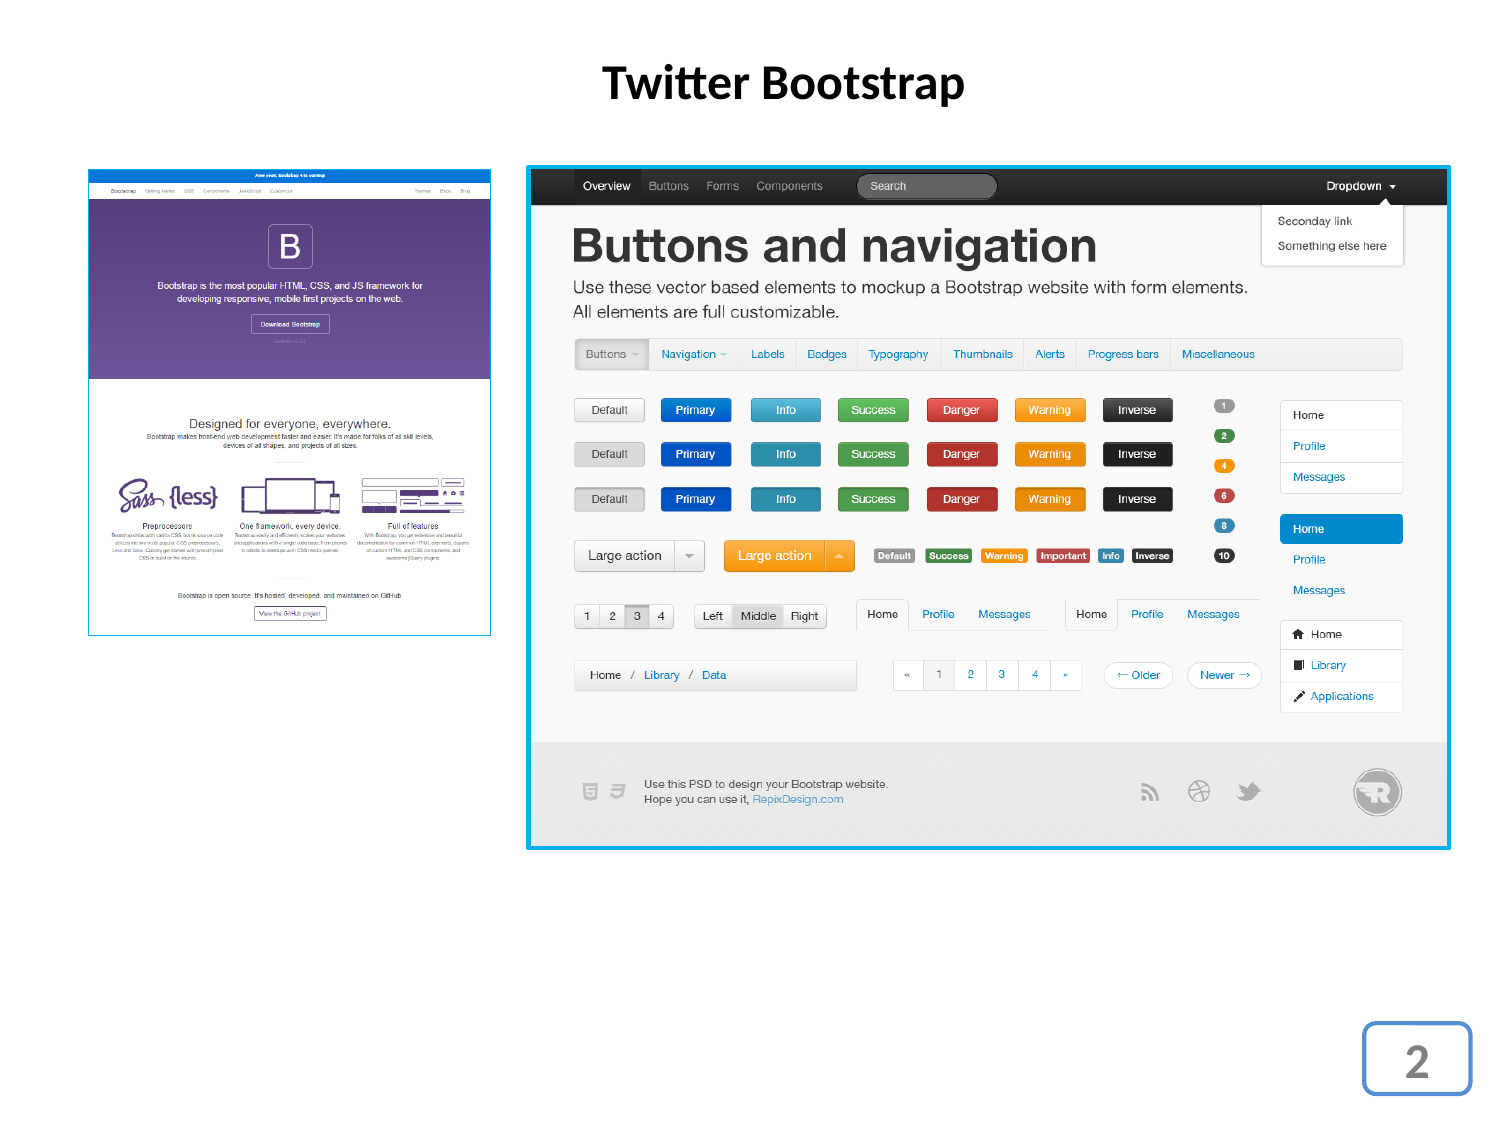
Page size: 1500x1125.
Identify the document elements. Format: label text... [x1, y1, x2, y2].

text_box Twitter Bootstrap [587, 42, 981, 118]
text_box <number> [1362, 1021, 1473, 1097]
picture [90, 171, 489, 634]
picture [532, 170, 1446, 845]
